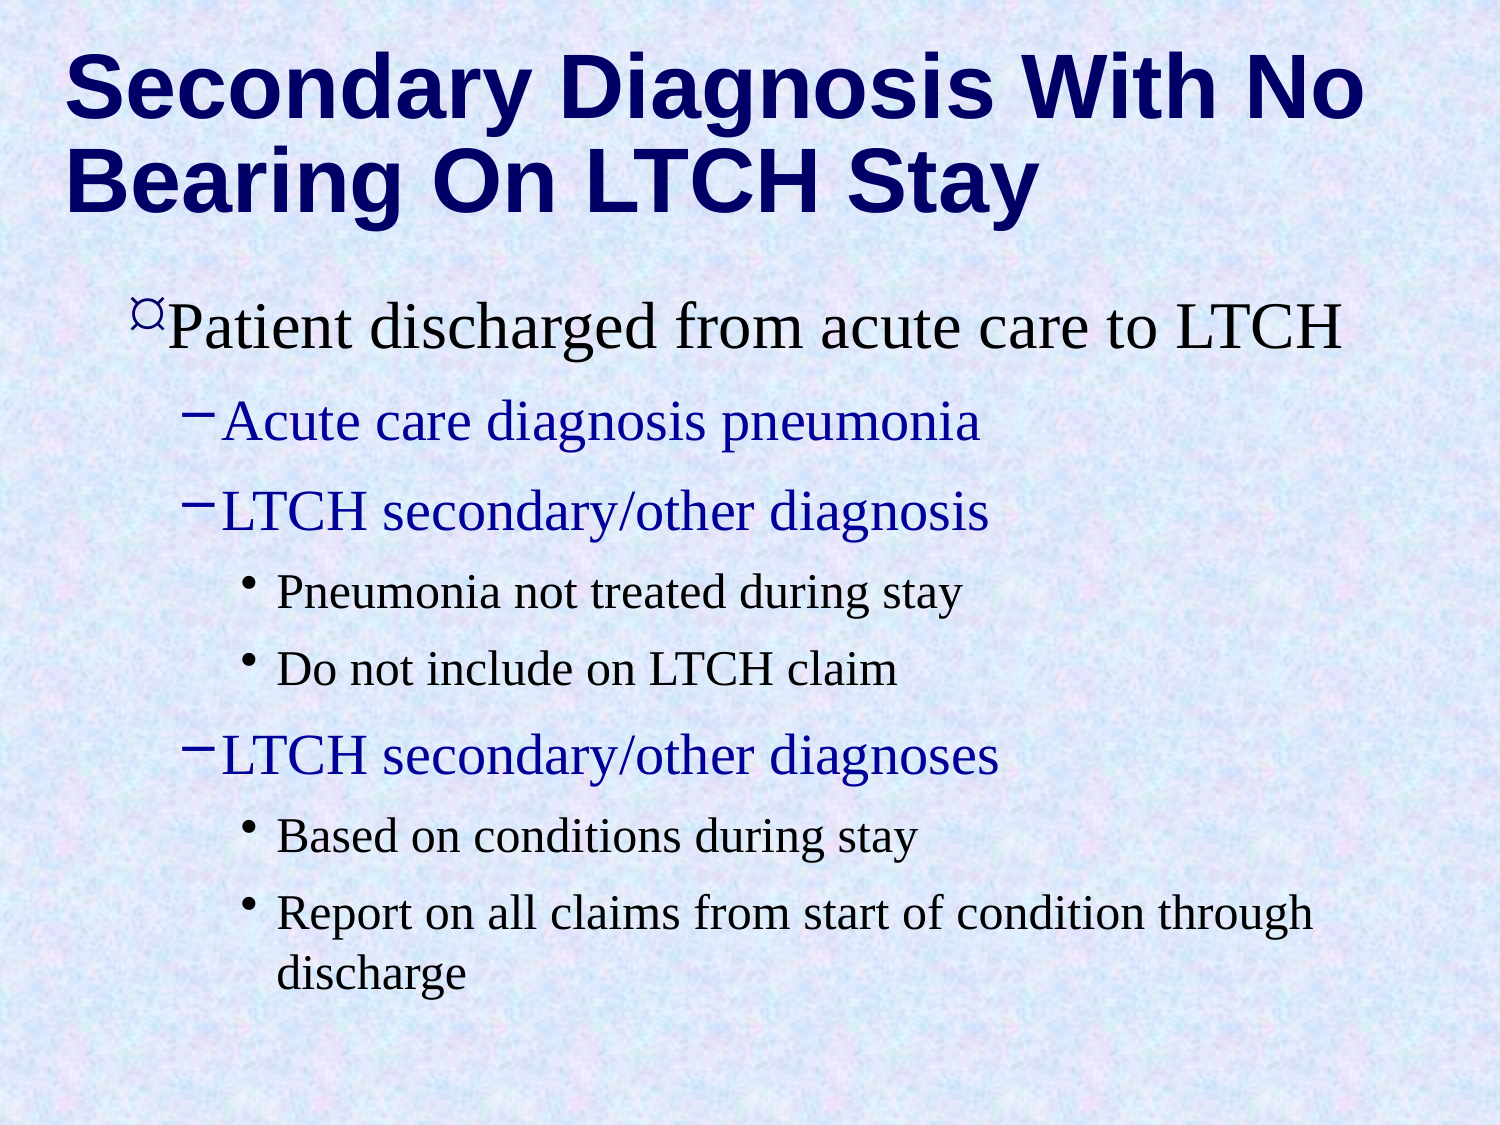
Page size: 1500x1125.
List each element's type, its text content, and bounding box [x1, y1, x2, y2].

list Patient discharged from acute care to LTCH Acute care diagnosis pneumonia LTCH secondary/other diagnosis Pneumonia not treated during stay Do not include on LTCH claim LTCH secondary/other diagnoses Based on conditions during stay Report on all claims from start of condition through discharge [112, 275, 1375, 1050]
title Secondary Diagnosis With No Bearing On LTCH Stay [50, 37, 1450, 238]
